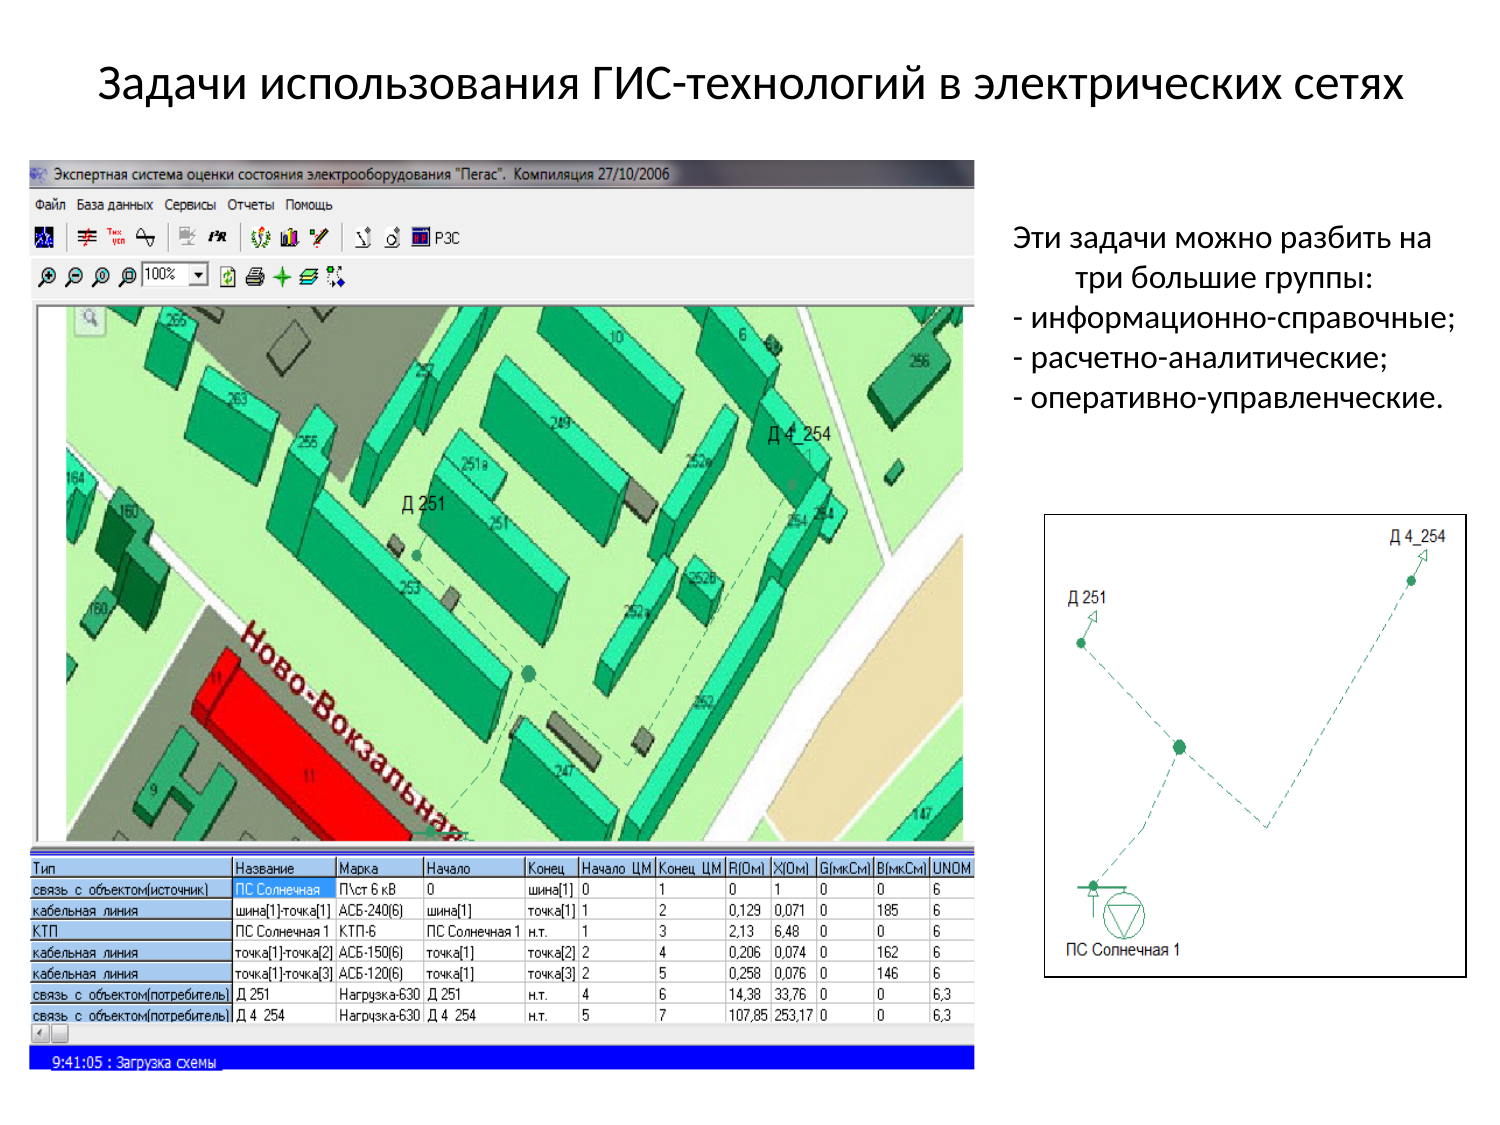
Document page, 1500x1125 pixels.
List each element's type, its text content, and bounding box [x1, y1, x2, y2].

text_box Задачи использования ГИС-технологий в электрических сетях [83, 42, 1421, 118]
picture [29, 160, 975, 1078]
picture [1045, 515, 1466, 977]
text_box Эти задачи можно разбить на три большие группы: - информационно-справочные; - расчетно-аналитические; - оперативно-управленческие. [998, 207, 1500, 423]
